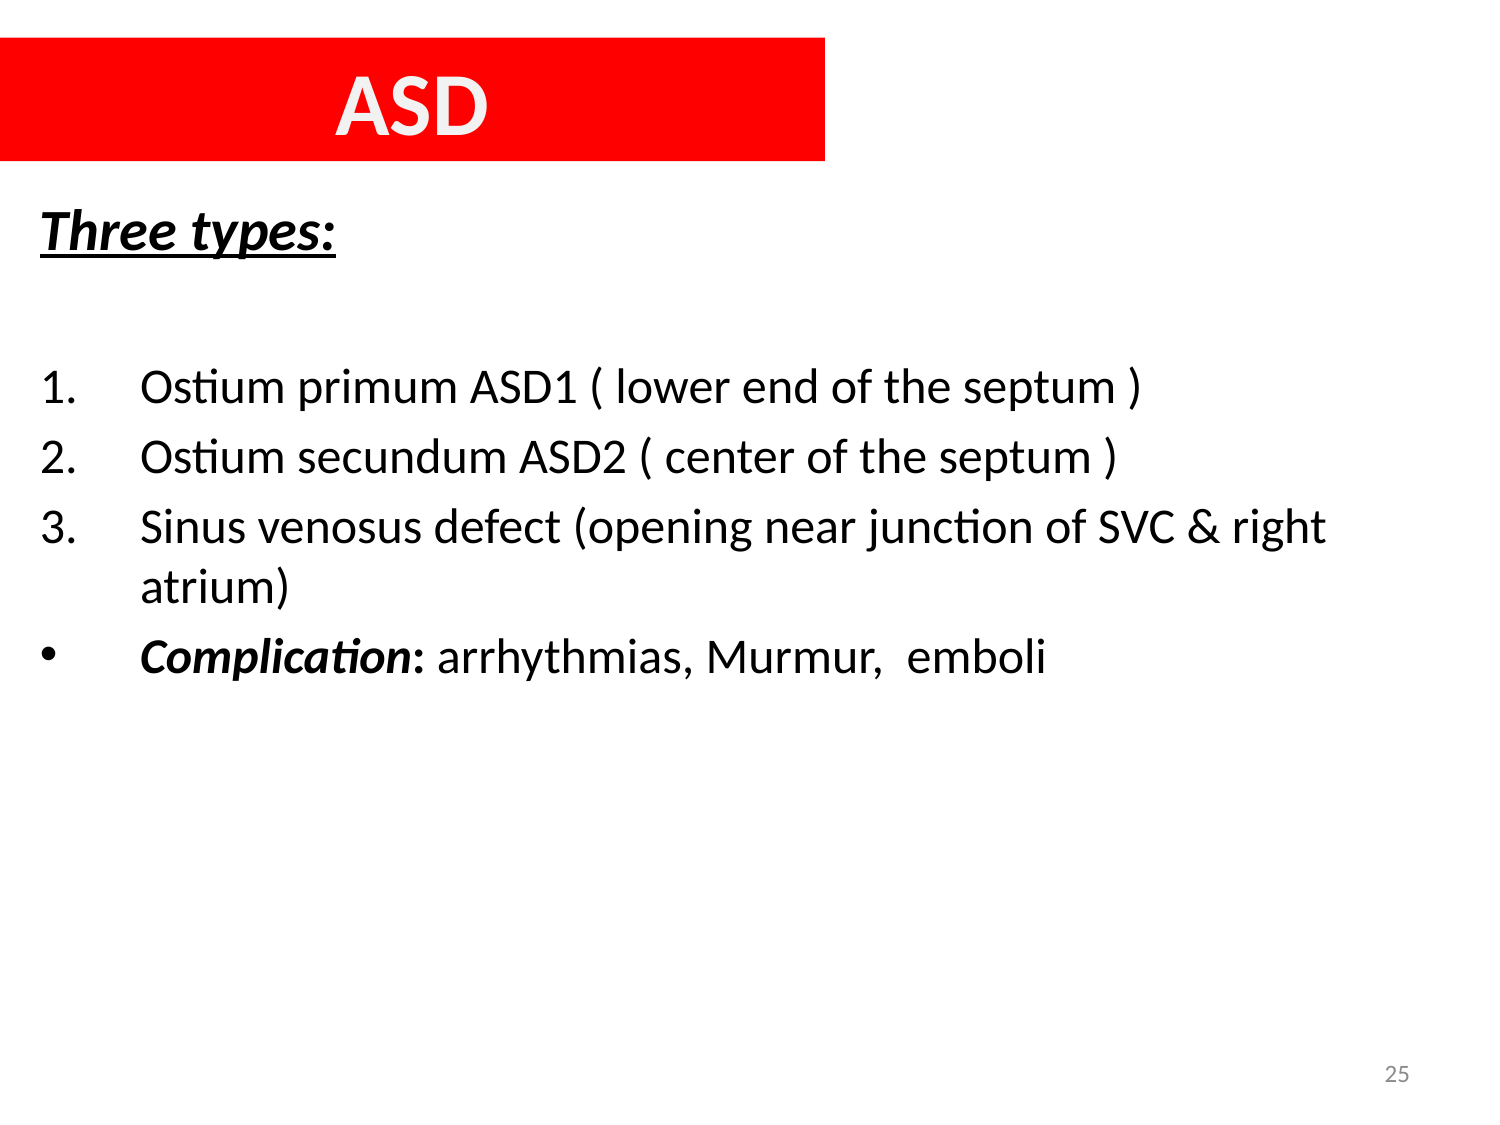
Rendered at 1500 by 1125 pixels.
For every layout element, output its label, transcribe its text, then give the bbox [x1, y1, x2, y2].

slide_number 25 [1074, 1042, 1425, 1103]
list Three types: Ostium primum ASD1 ( lower end of the septum ) Ostium secundum ASD2 ( center of the septum ) Sinus venosus defect (opening near junction of SVC & right atrium) Complication: arrhythmias, Murmur, emboli [24, 184, 1500, 1071]
title ASD [0, 37, 825, 162]
